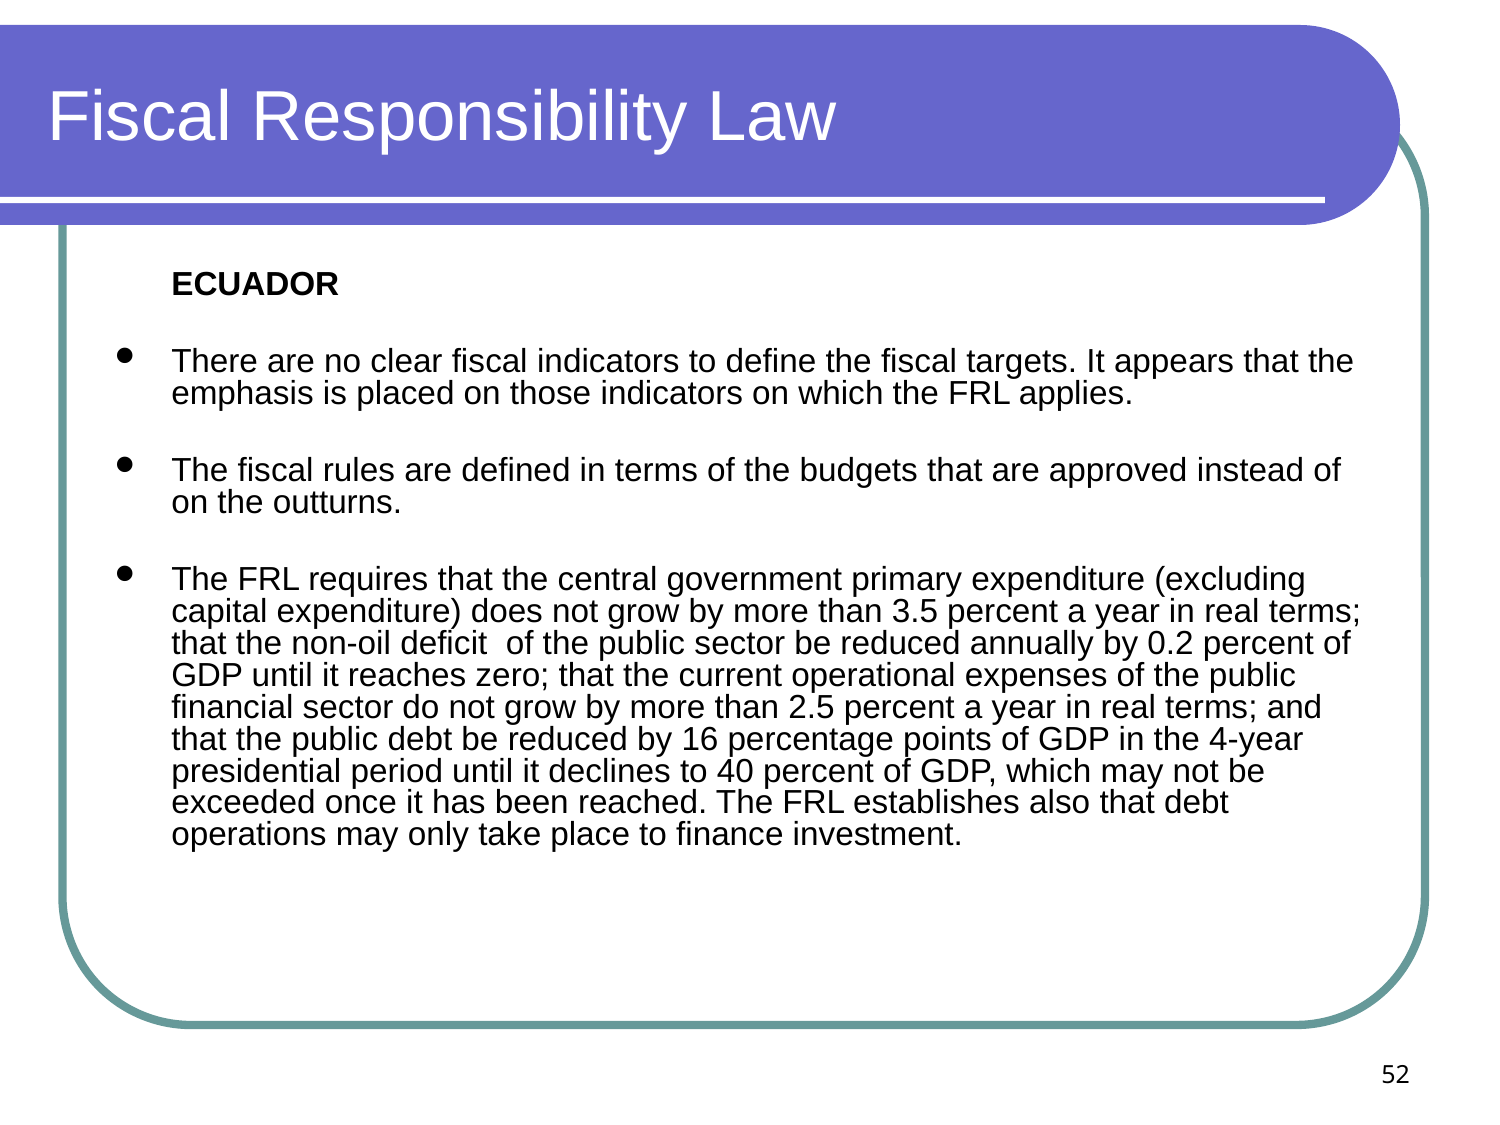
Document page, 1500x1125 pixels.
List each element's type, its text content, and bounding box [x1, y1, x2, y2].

list ECUADOR There are no clear fiscal indicators to define the fiscal targets. It appears that the emphasis is placed on those indicators on which the FRL applies. The fiscal rules are defined in terms of the budgets that are approved instead of on the outturns. The FRL requires that the central government primary expenditure (excluding capital expenditure) does not grow by more than 3.5 percent a year in real terms; that the non-oil deficit of the public sector be reduced annually by 0.2 percent of GDP until it reaches zero; that the current operational expenses of the public financial sector do not grow by more than 2.5 percent a year in real terms; and that the public debt be reduced by 16 percentage points of GDP in the 4-year presidential period until it declines to 40 percent of GDP, which may not be exceeded once it has been reached. The FRL establishes also that debt operations may only take place to finance investment. [99, 262, 1401, 988]
slide_number 52 [1074, 1024, 1426, 1101]
title Fiscal Responsibility Law [31, 37, 1348, 188]
